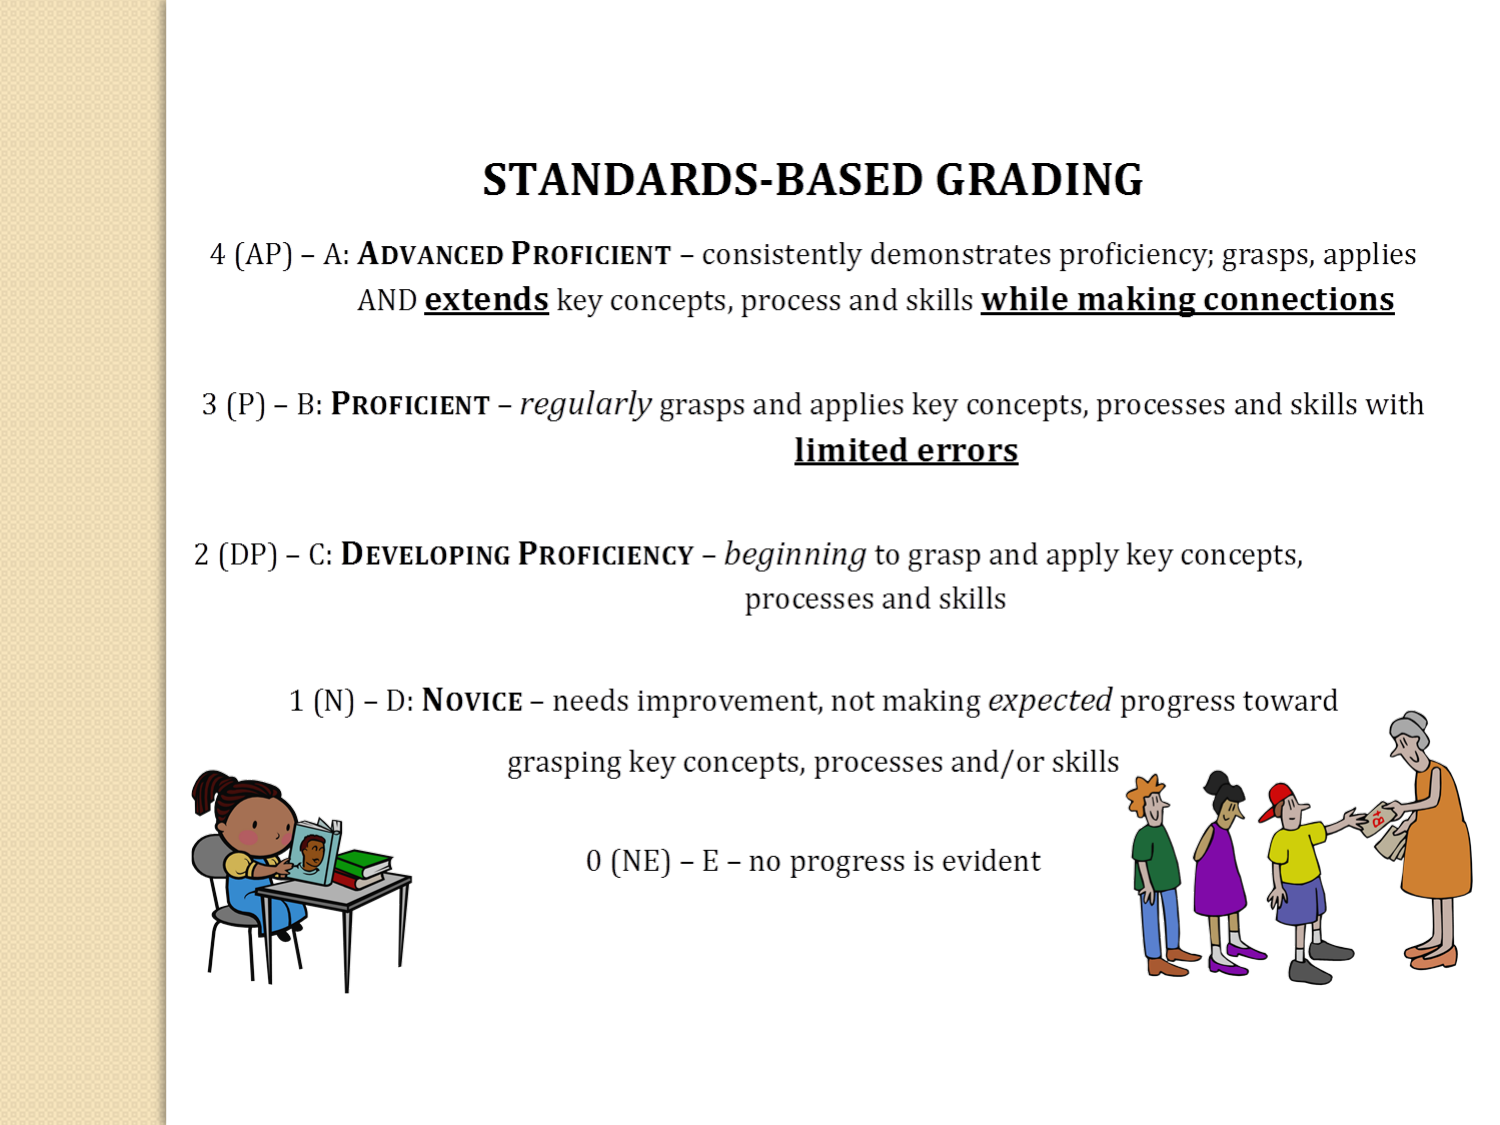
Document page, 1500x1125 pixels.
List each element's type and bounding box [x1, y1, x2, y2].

picture [187, 149, 1481, 1003]
